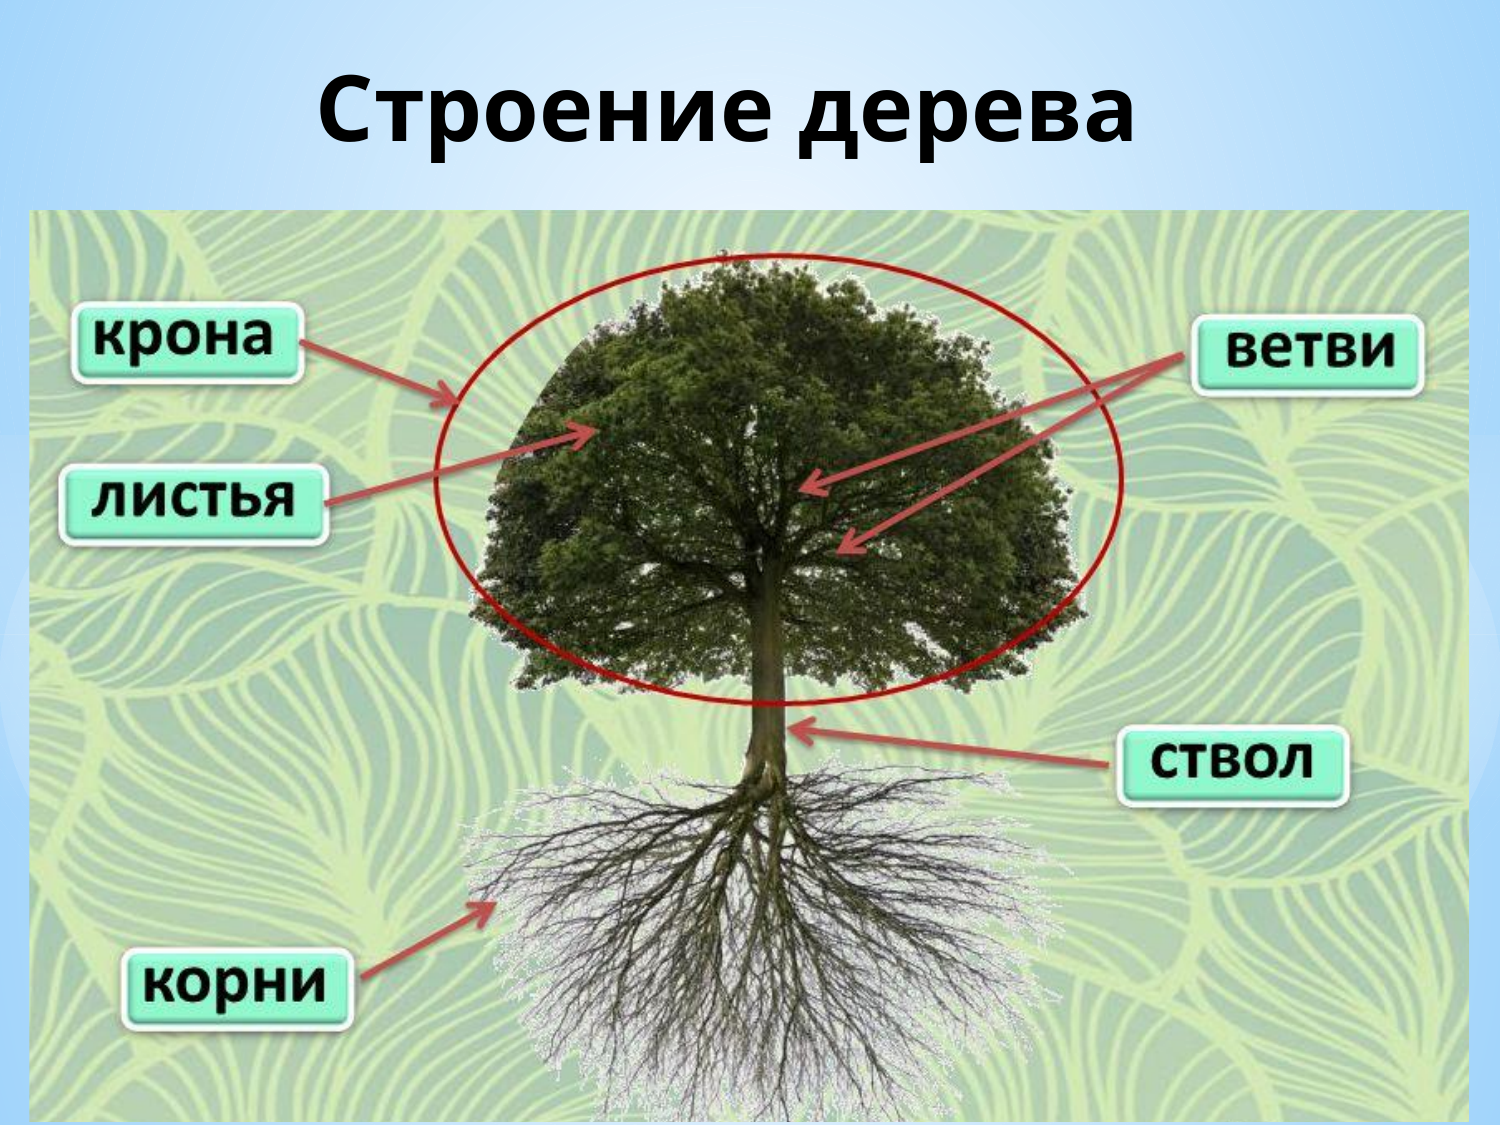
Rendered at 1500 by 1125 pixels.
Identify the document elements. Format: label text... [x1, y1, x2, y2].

picture [29, 209, 1470, 1122]
title Строение дерева [135, 42, 1313, 173]
